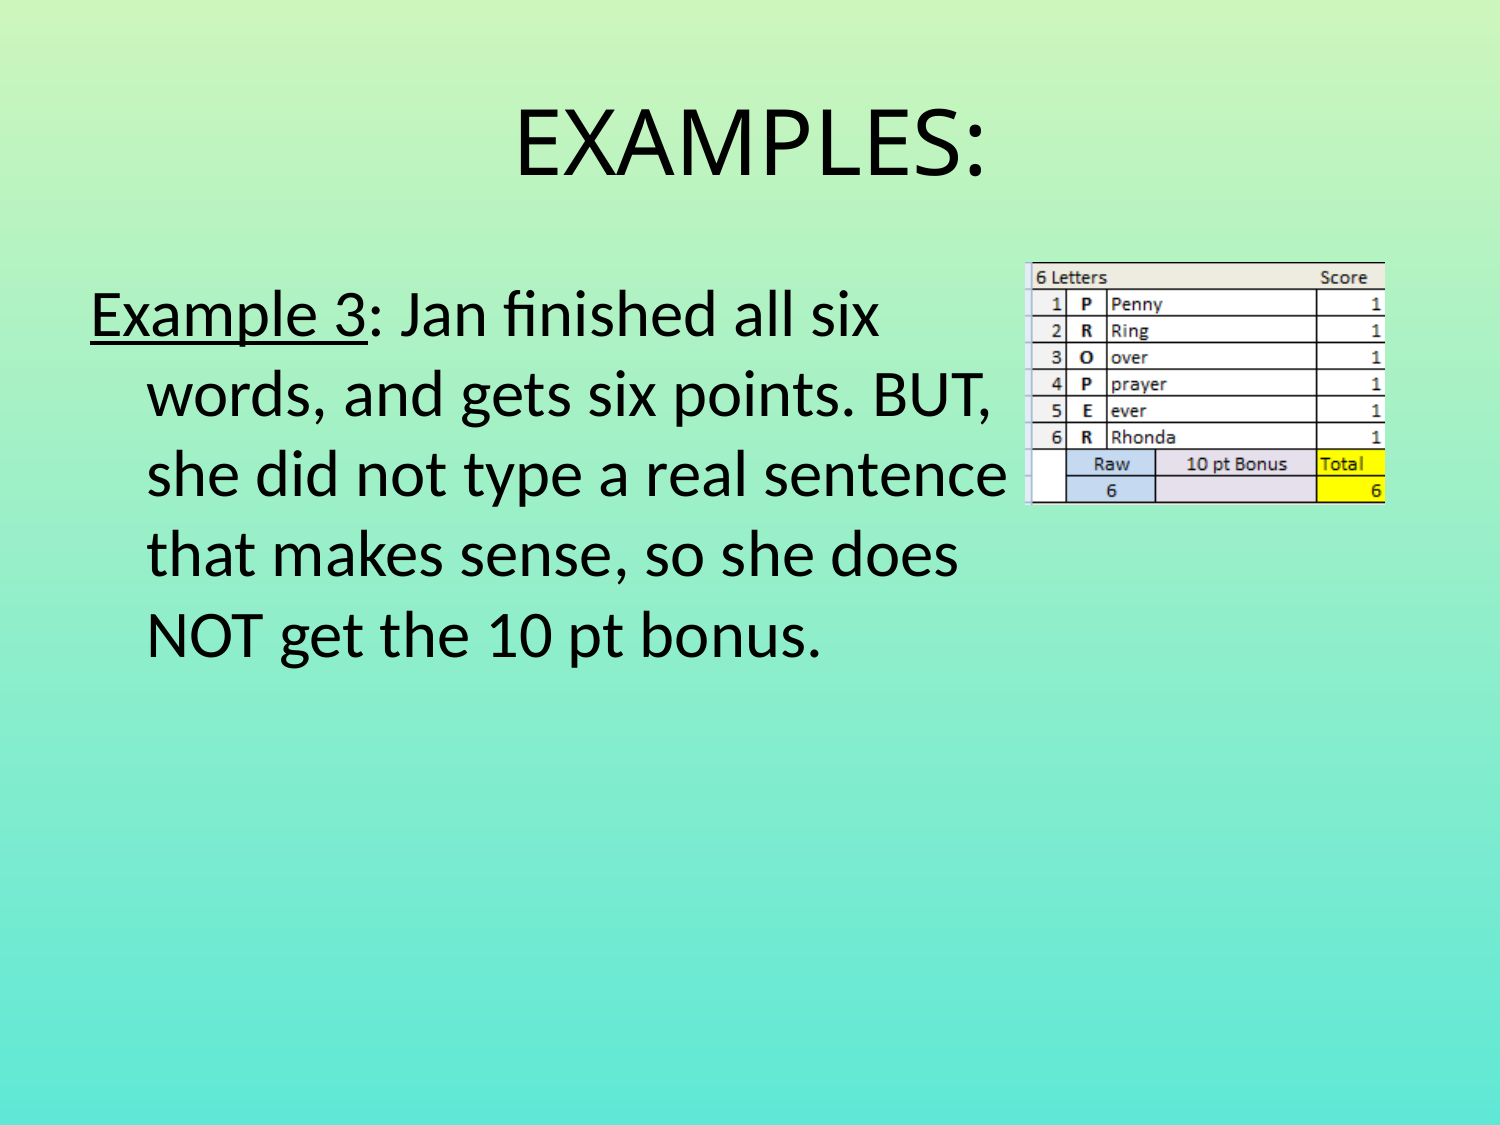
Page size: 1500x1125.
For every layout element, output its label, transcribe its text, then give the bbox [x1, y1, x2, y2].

list Example 3: Jan finished all six words, and gets six points. BUT, she did not type a real sentence that makes sense, so she does NOT get the 10 pt bonus. [75, 262, 1038, 1013]
title EXAMPLES: [75, 45, 1425, 233]
picture [1024, 262, 1385, 505]
